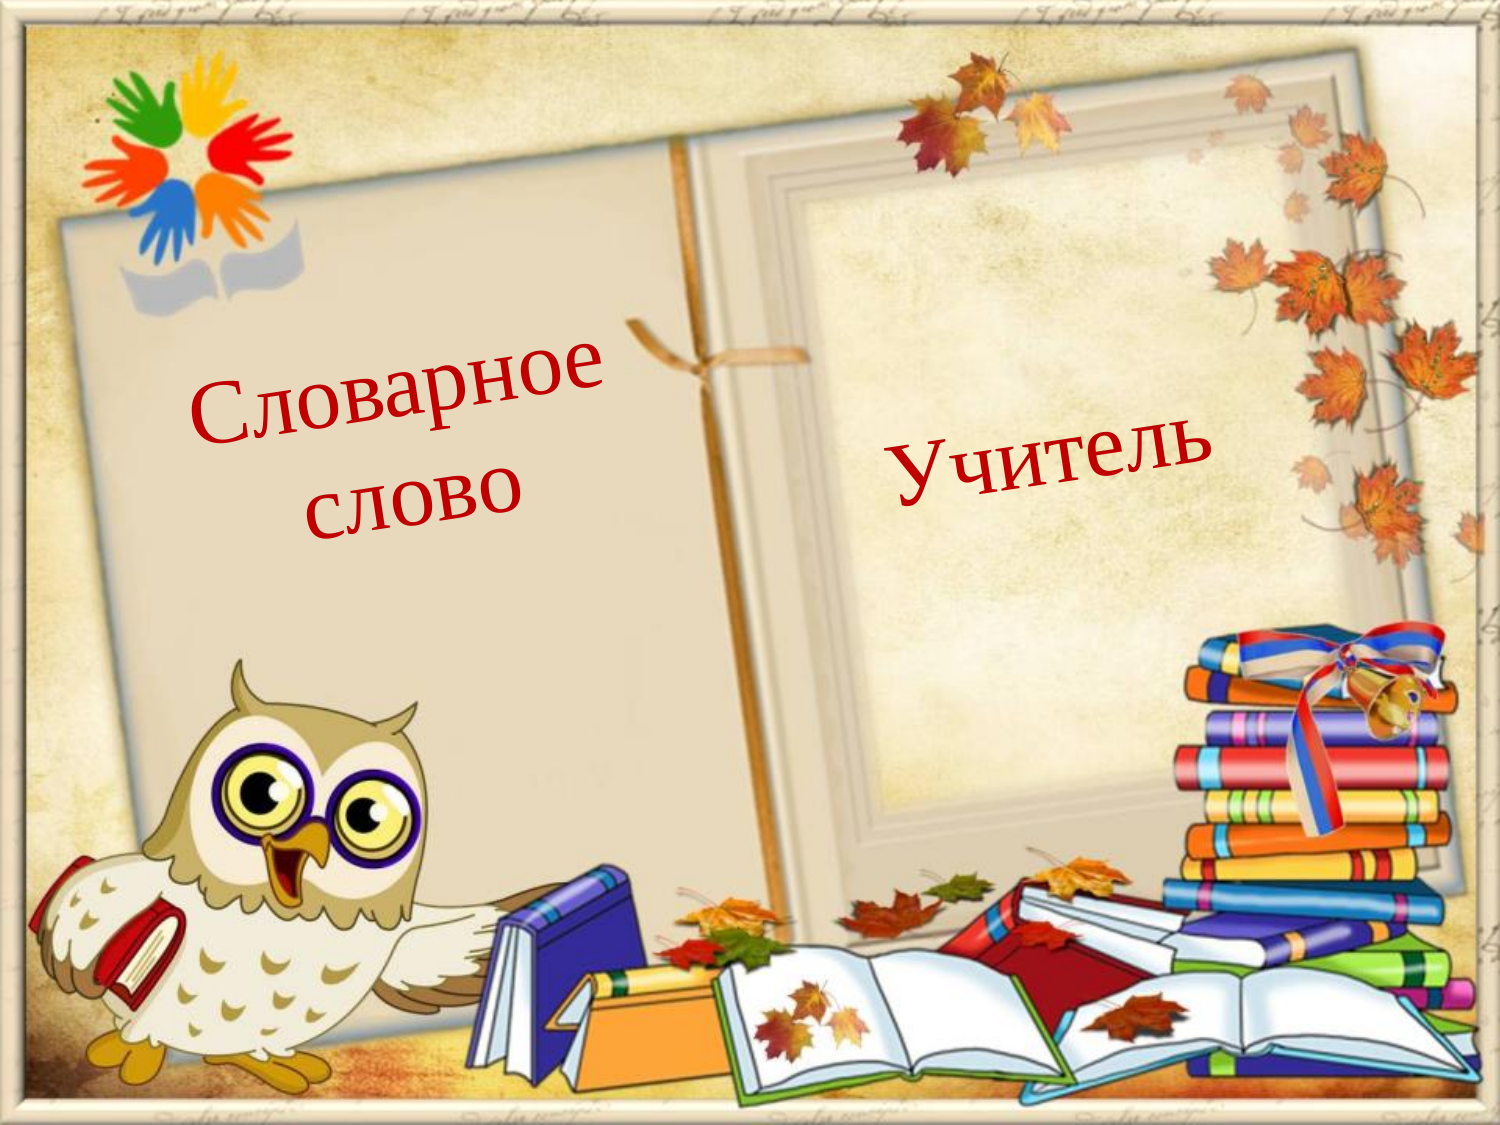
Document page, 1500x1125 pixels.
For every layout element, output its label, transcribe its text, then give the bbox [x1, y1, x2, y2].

picture [0, 0, 1500, 1125]
text_box Словарное слово [106, 278, 701, 589]
text_box Учитель [761, 290, 1357, 601]
